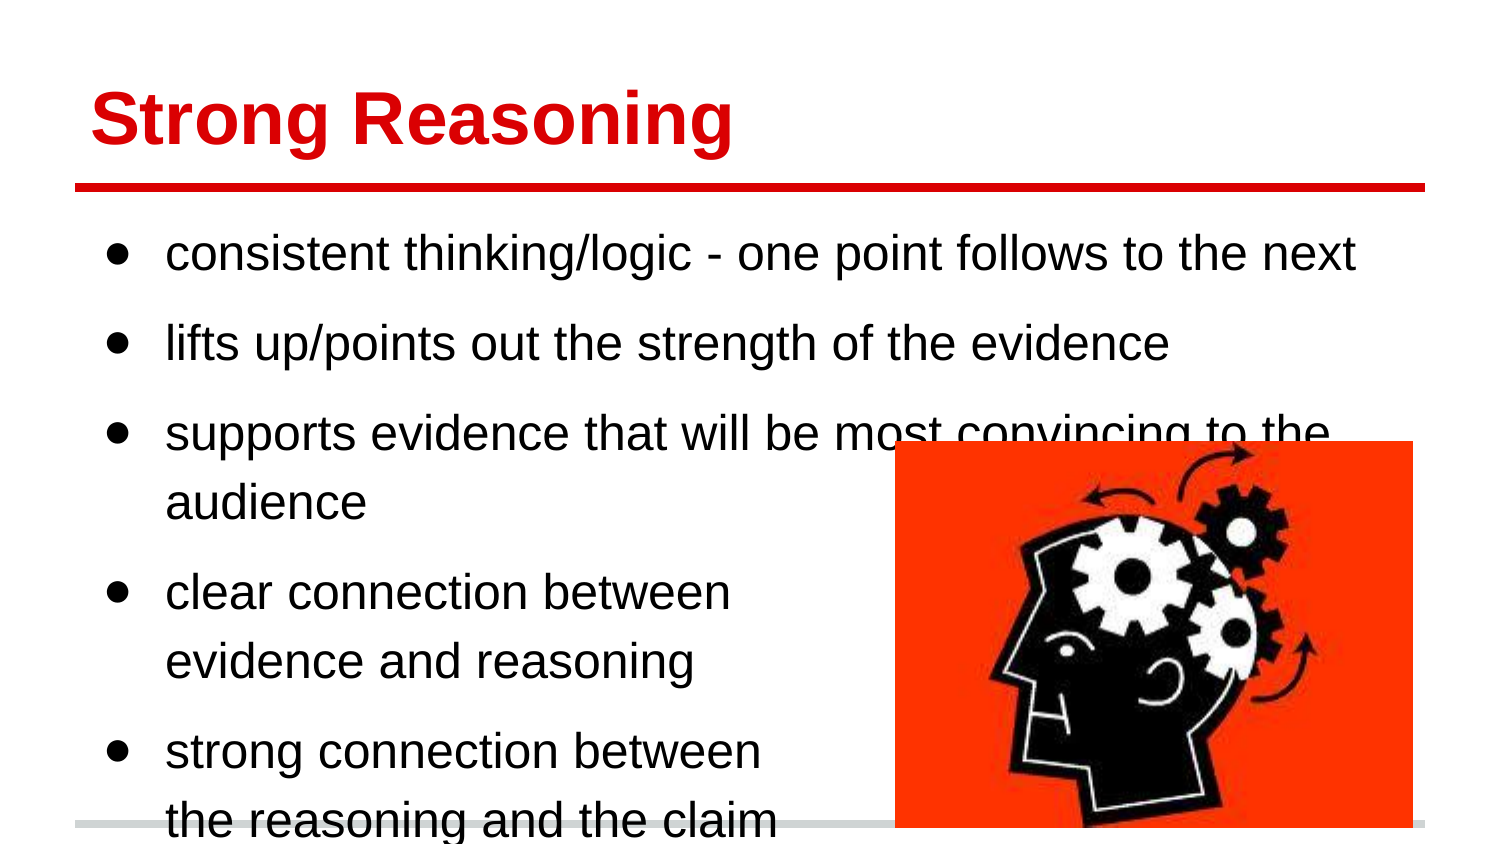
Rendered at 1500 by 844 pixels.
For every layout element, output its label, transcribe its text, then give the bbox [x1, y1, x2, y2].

list consistent thinking/logic - one point follows to the next lifts up/points out the strength of the evidence supports evidence that will be most convincing to the audience clear connection between evidence and reasoning strong connection between the reasoning and the claim [75, 196, 1425, 808]
title Strong Reasoning [75, 33, 1425, 175]
picture [894, 440, 1413, 829]
